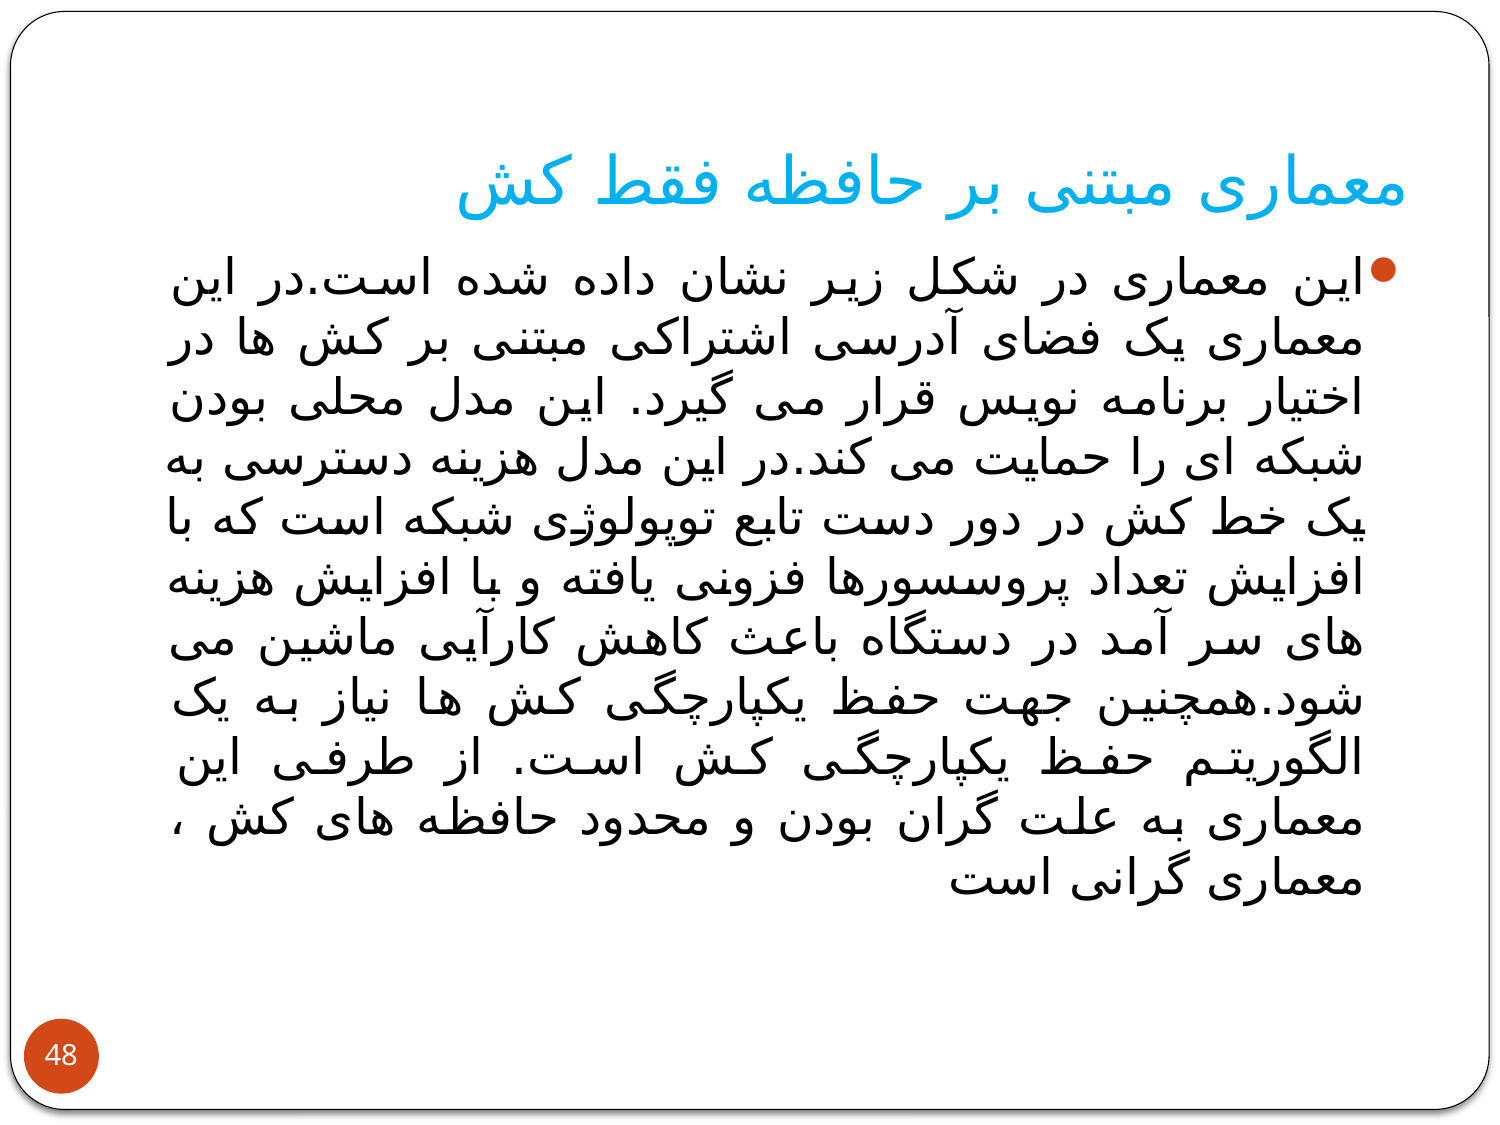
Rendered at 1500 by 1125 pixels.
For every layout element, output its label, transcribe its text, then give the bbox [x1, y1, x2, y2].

list این معماری در شکل زیر نشان داده شده است.در این معماری یک فضای آدرسی اشتراکی مبتنی بر کش ها در اختیار برنامه نویس قرار می گیرد. این مدل محلی بودن شبکه ای را حمایت می کند.در این مدل هزینه دسترسی به یک خط کش در دور دست تابع توپولوژی شبکه است که با افزایش تعداد پروسسورها فزونی یافته و با افزایش هزینه های سر آمد در دستگاه باعث کاهش کارآیی ماشین می شود.همچنین جهت حفظ یکپارچگی کش ها نیاز به یک الگوریتم حفظ یکپارچگی کش است. از طرفی این معماری به علت گران بودن و محدود حافظه های کش ، معماری گرانی است [150, 237, 1425, 988]
slide_number 48 [23, 1018, 99, 1094]
title معماری مبتنی بر حافظه فقط کش [150, 45, 1425, 233]
